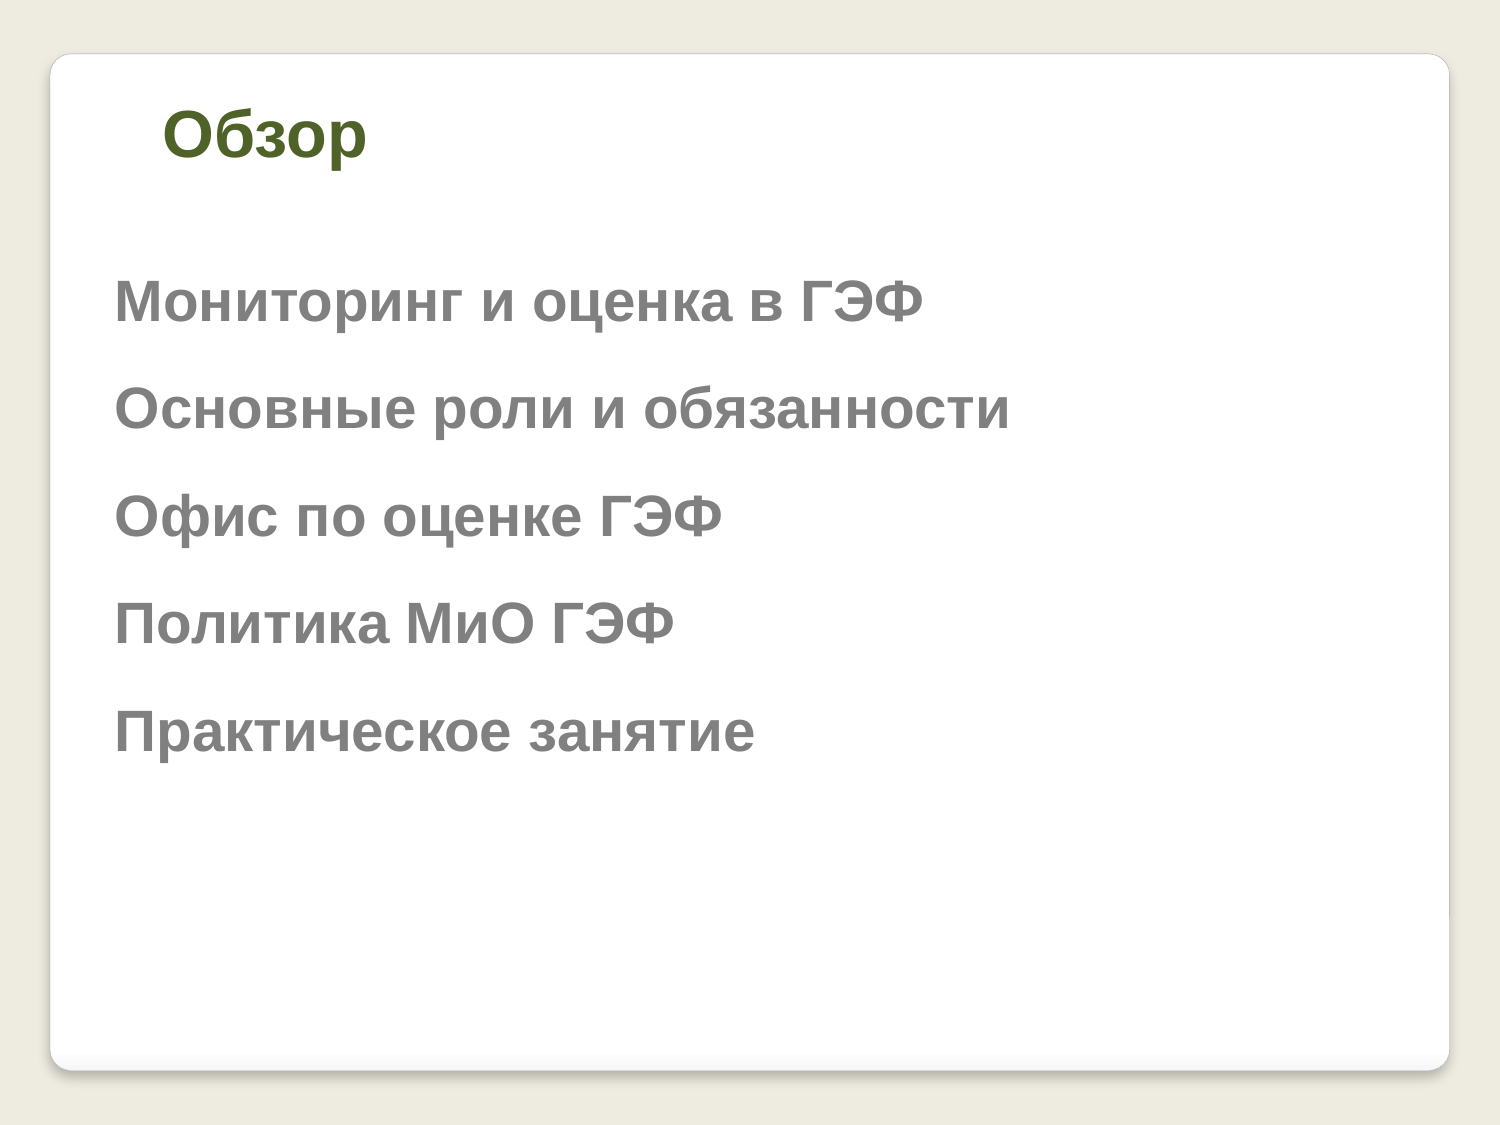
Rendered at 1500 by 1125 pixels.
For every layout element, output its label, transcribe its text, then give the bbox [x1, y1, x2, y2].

title Обзор [147, 90, 1443, 185]
list Мониторинг и оценка в ГЭФ Основные роли и обязанности Офис по оценке ГЭФ Политика МиО ГЭФ Практическое занятие [100, 255, 1400, 965]
